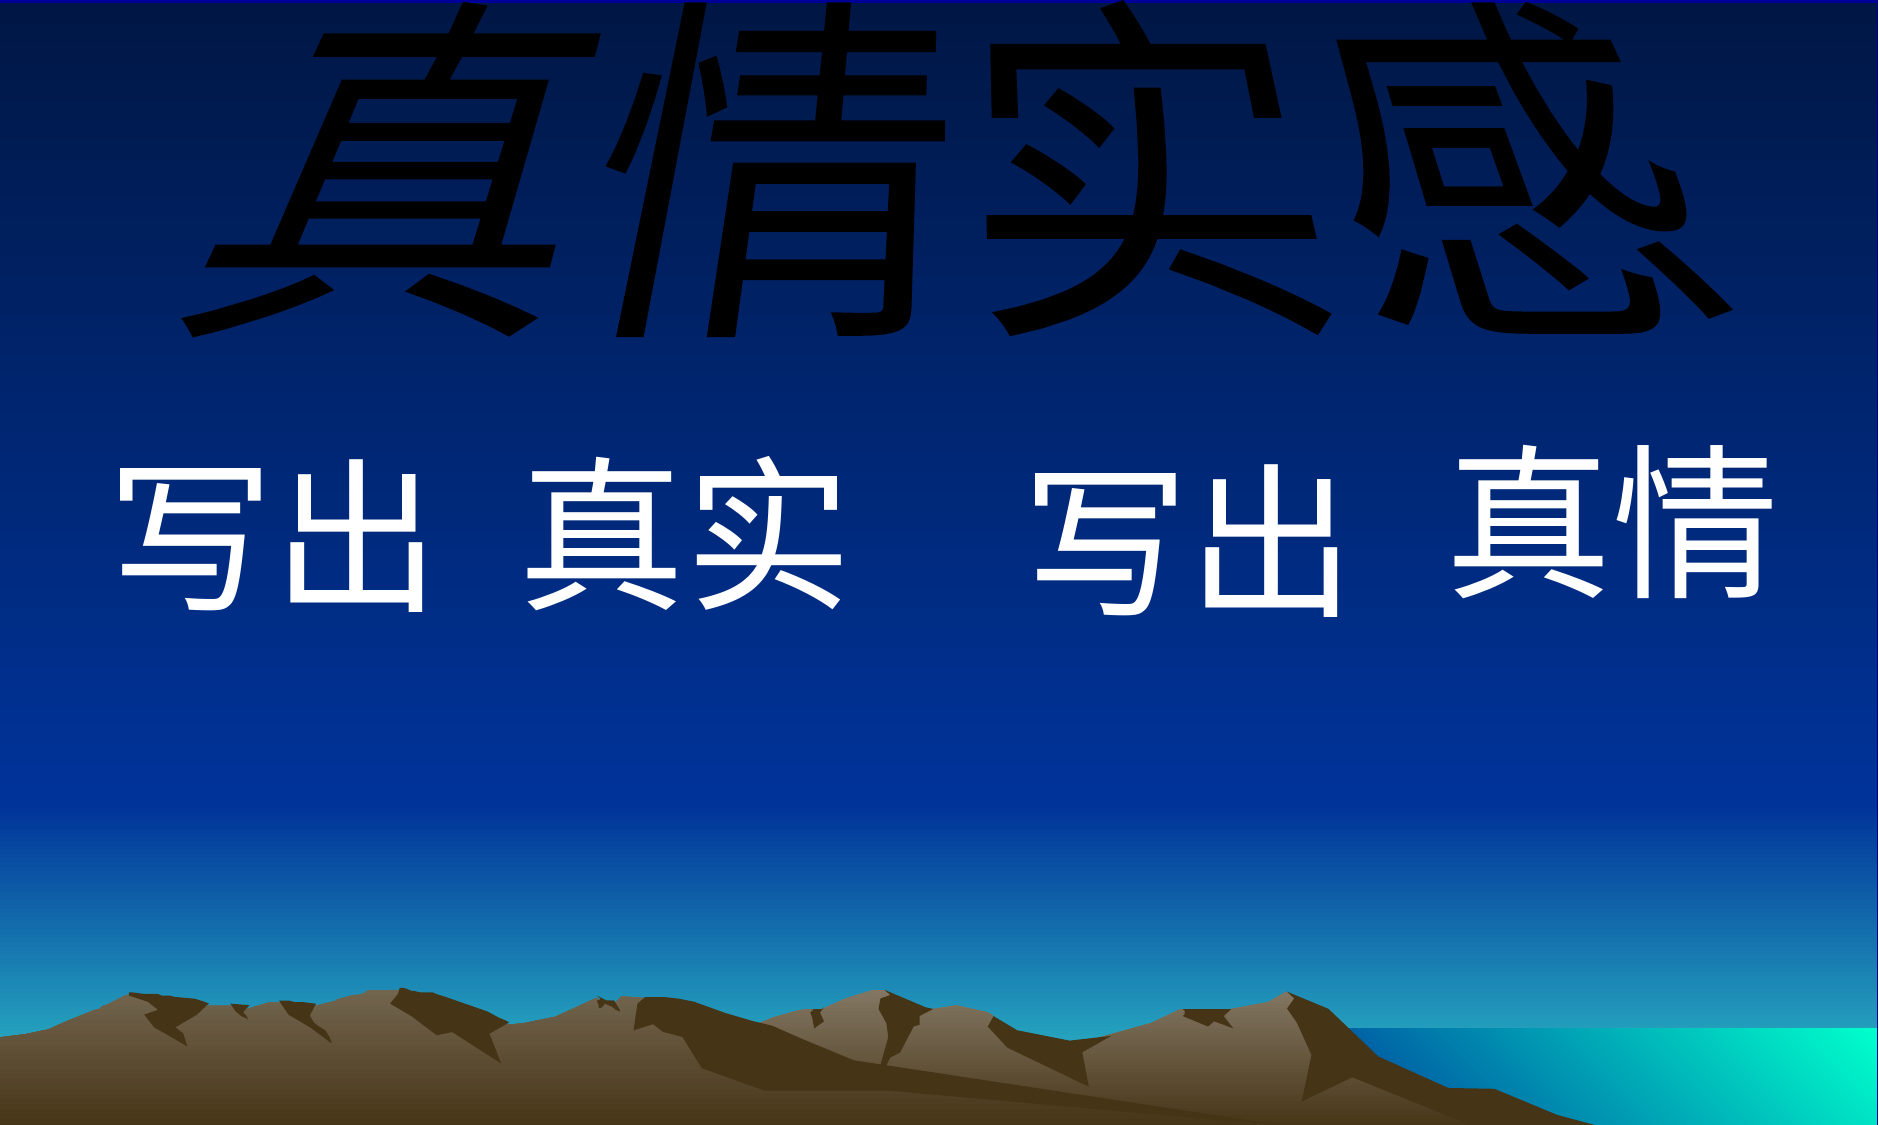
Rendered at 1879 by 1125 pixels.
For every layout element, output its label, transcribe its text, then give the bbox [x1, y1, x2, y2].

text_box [0, 73, 1879, 238]
text_box 真实 [438, 424, 971, 638]
text_box 写出 [892, 437, 1409, 638]
text_box 真情 [1346, 437, 1879, 600]
subtitle 写出 [0, 424, 438, 613]
